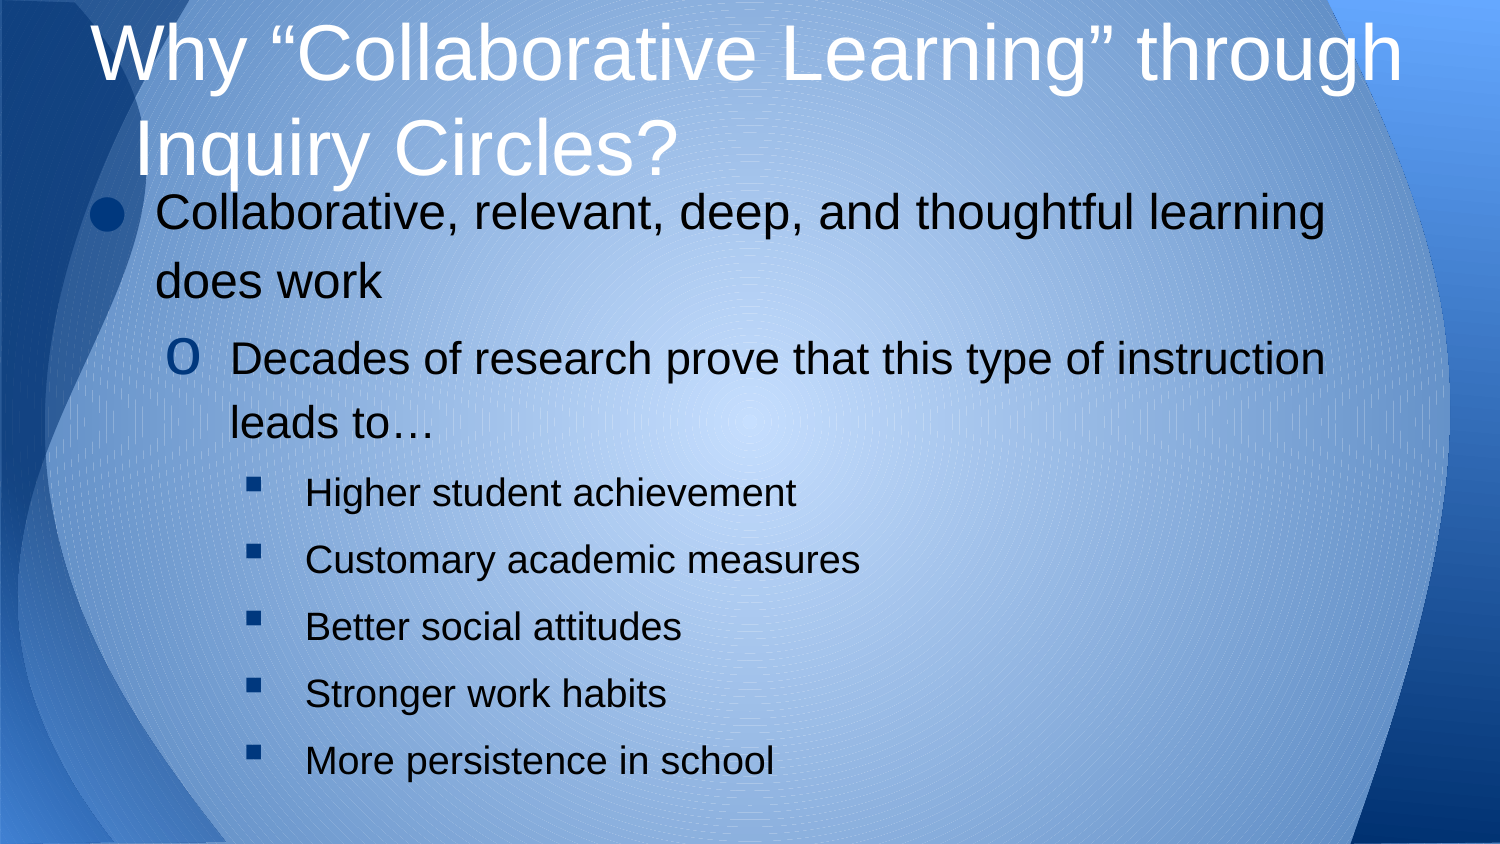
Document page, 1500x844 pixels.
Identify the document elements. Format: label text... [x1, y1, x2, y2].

title Why “Collaborative Learning” through Inquiry Circles? [75, 65, 1425, 207]
list Collaborative, relevant, deep, and thoughtful learning does work Decades of research prove that this type of instruction leads to… Higher student achievement Customary academic measures Better social attitudes Stronger work habits More persistence in school [64, 155, 1415, 837]
